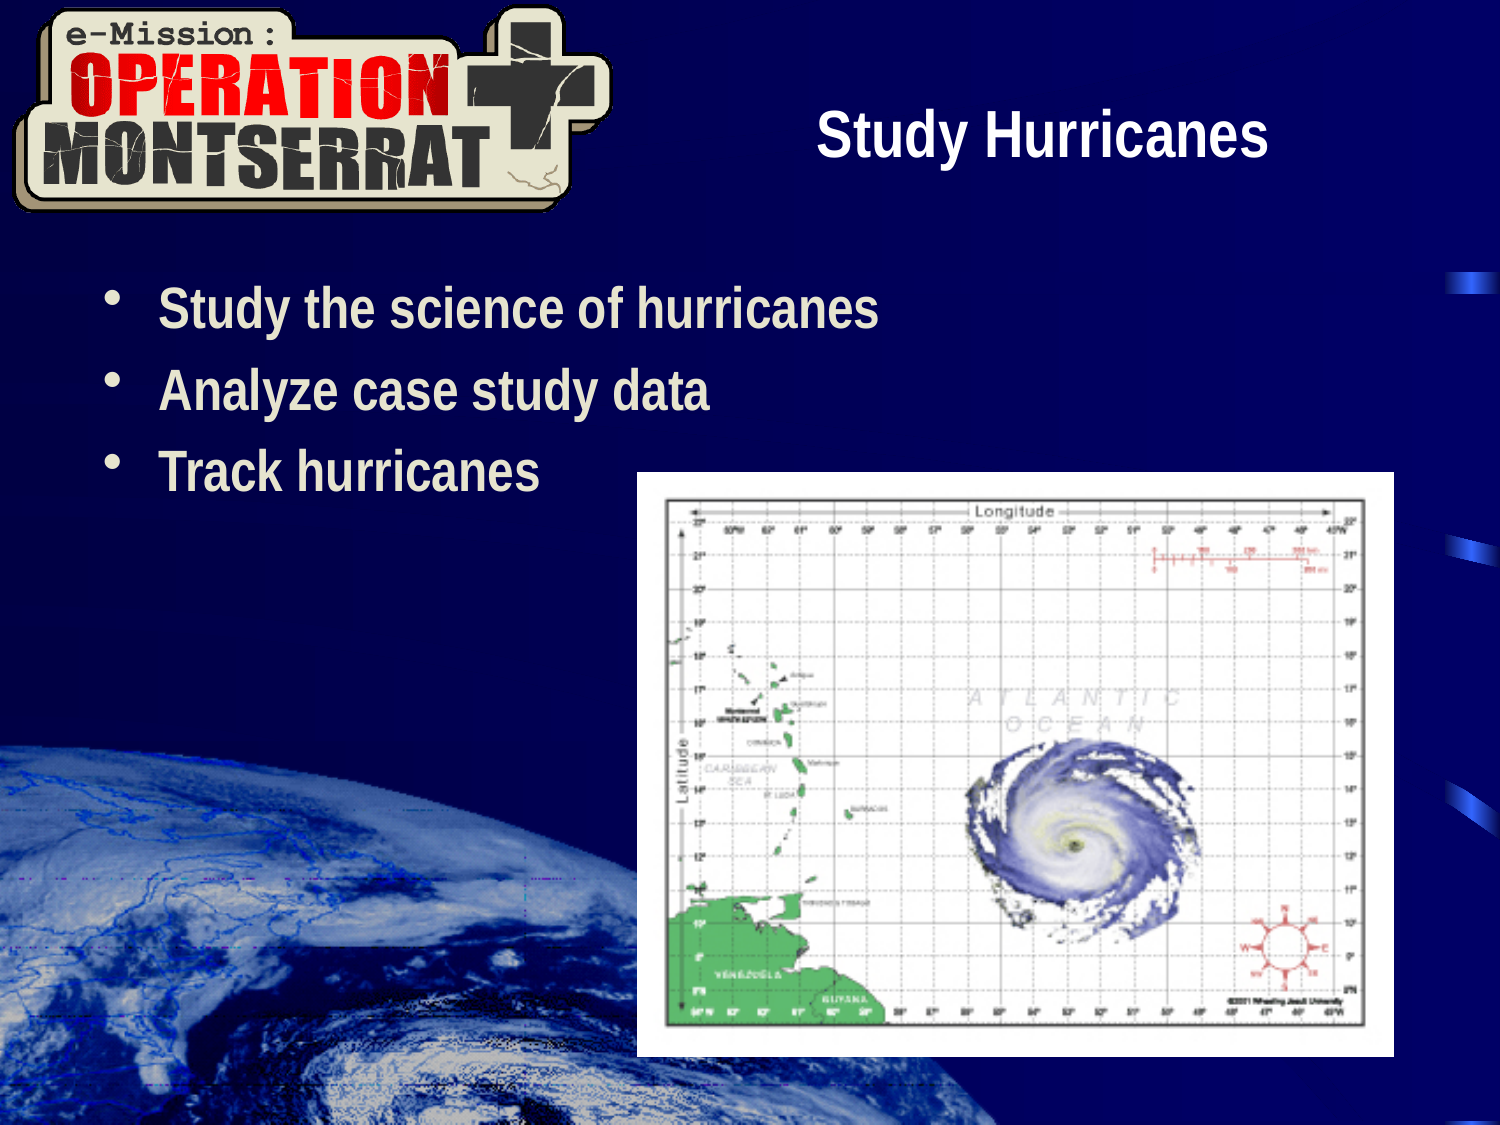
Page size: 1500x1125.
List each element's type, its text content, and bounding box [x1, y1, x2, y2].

list Study the science of hurricanes Analyze case study data Track hurricanes [87, 262, 1426, 601]
title Study Hurricanes [649, 37, 1438, 226]
picture [12, 4, 613, 213]
picture [0, 472, 1394, 1125]
